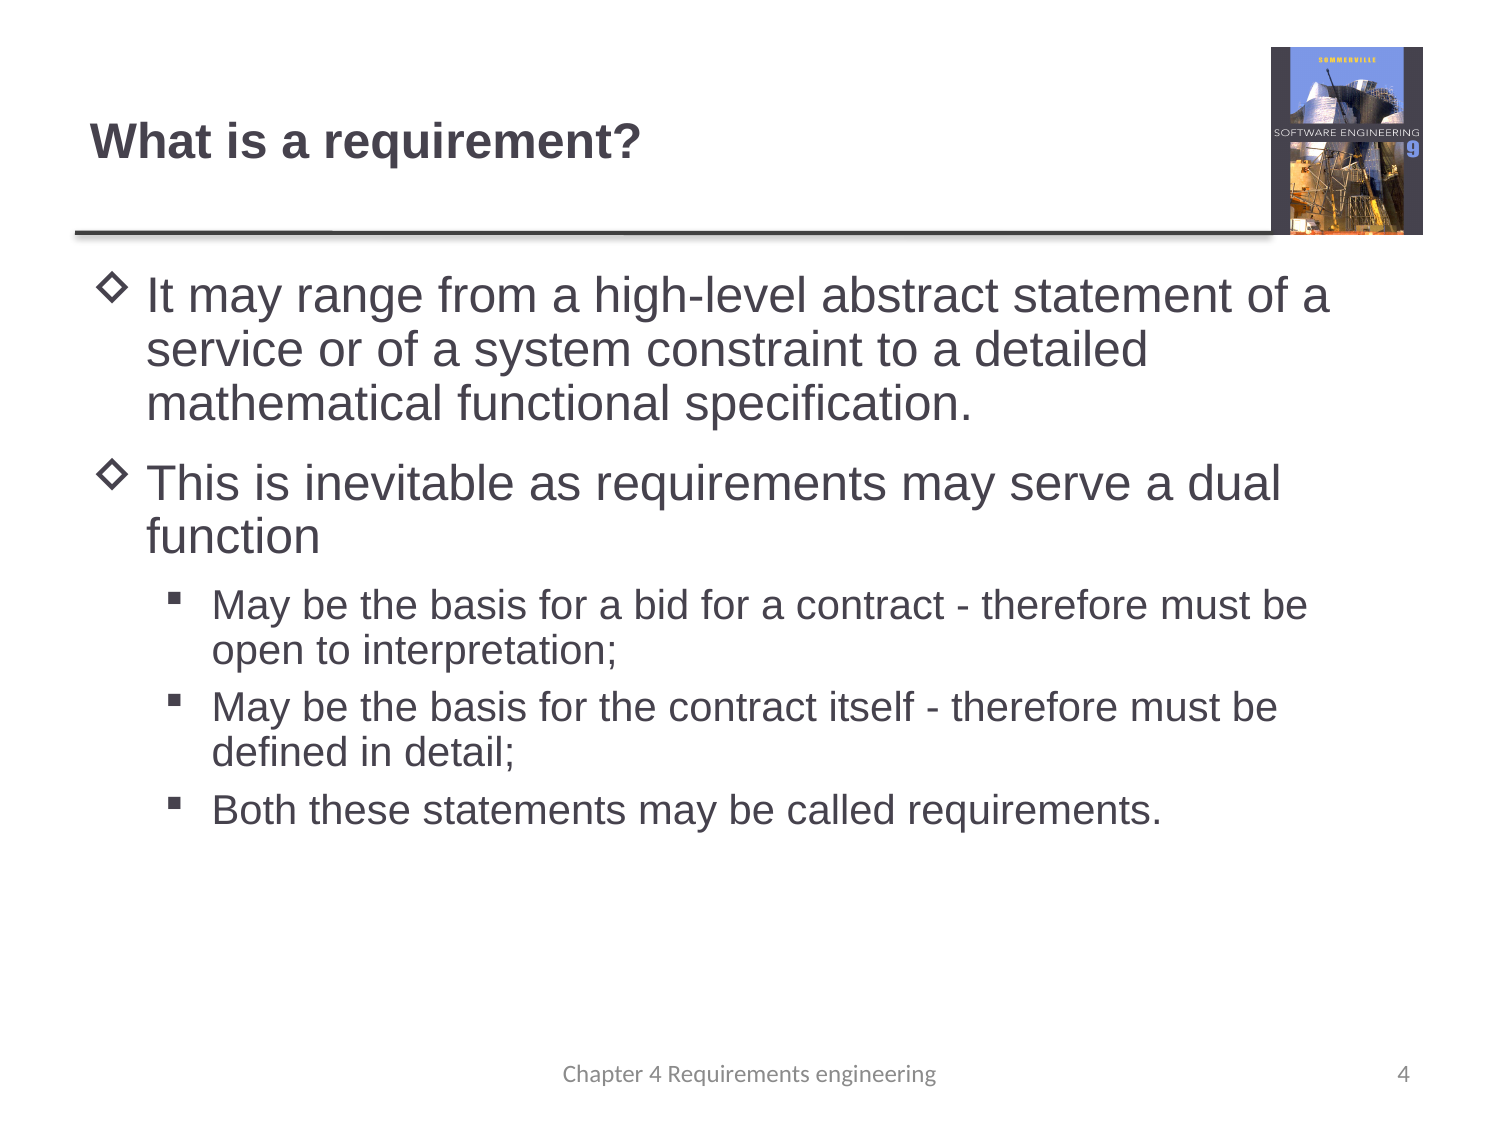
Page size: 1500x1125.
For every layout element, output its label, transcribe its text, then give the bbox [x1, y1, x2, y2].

title What is a requirement? [74, 44, 1272, 233]
picture [1272, 47, 1423, 235]
slide_number 4 [1074, 1042, 1425, 1103]
list It may range from a high-level abstract statement of a service or of a system constraint to a detailed mathematical functional specification. This is inevitable as requirements may serve a dual function May be the basis for a bid for a contract - therefore must be open to interpretation; May be the basis for the contract itself - therefore must be defined in detail; Both these statements may be called requirements. [75, 262, 1425, 1005]
footer Chapter 4 Requirements engineering [512, 1042, 988, 1103]
